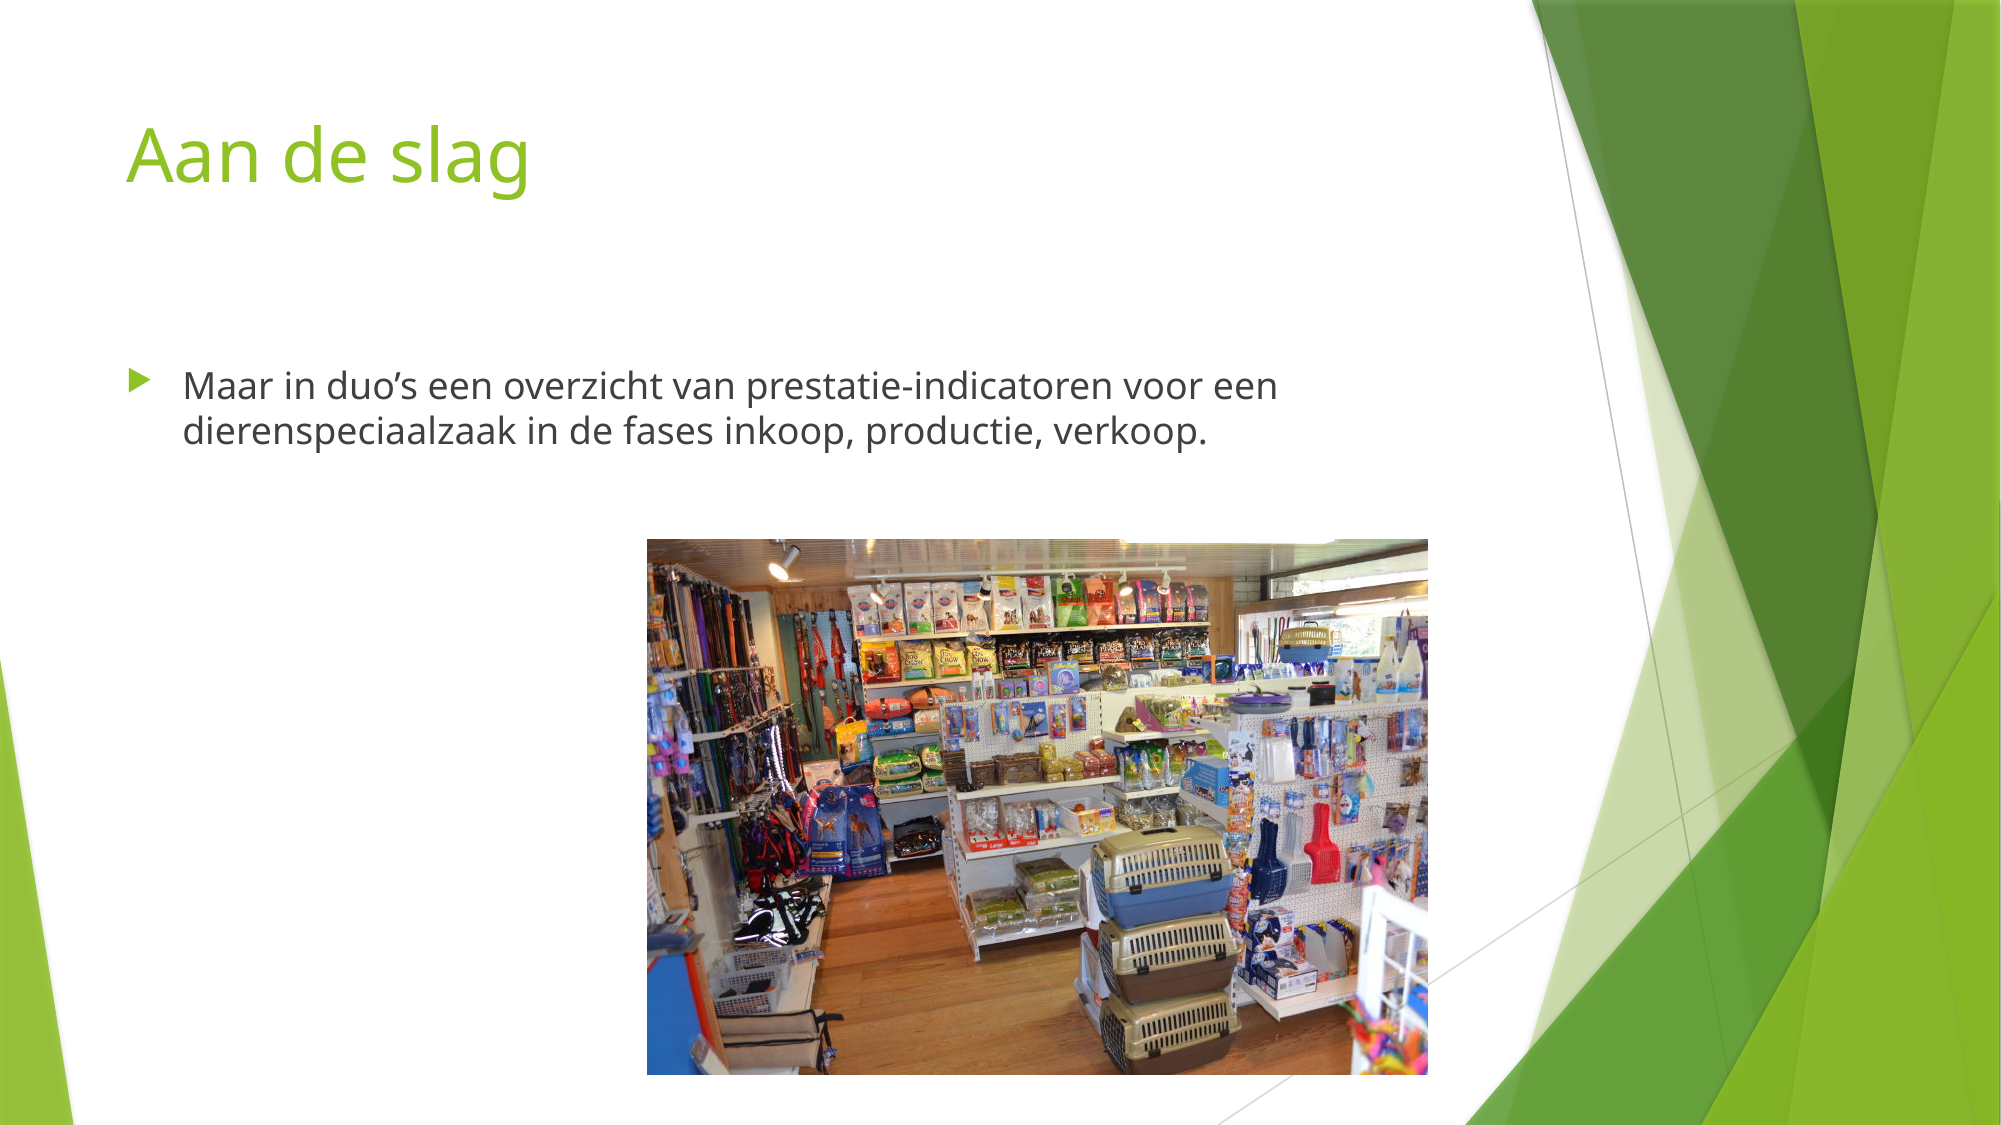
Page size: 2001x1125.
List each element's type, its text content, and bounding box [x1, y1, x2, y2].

picture [646, 538, 1429, 1076]
list Maar in duo’s een overzicht van prestatie-indicatoren voor een dierenspeciaalzaak in de fases inkoop, productie, verkoop. [111, 354, 1522, 992]
title Aan de slag [111, 99, 1522, 317]
